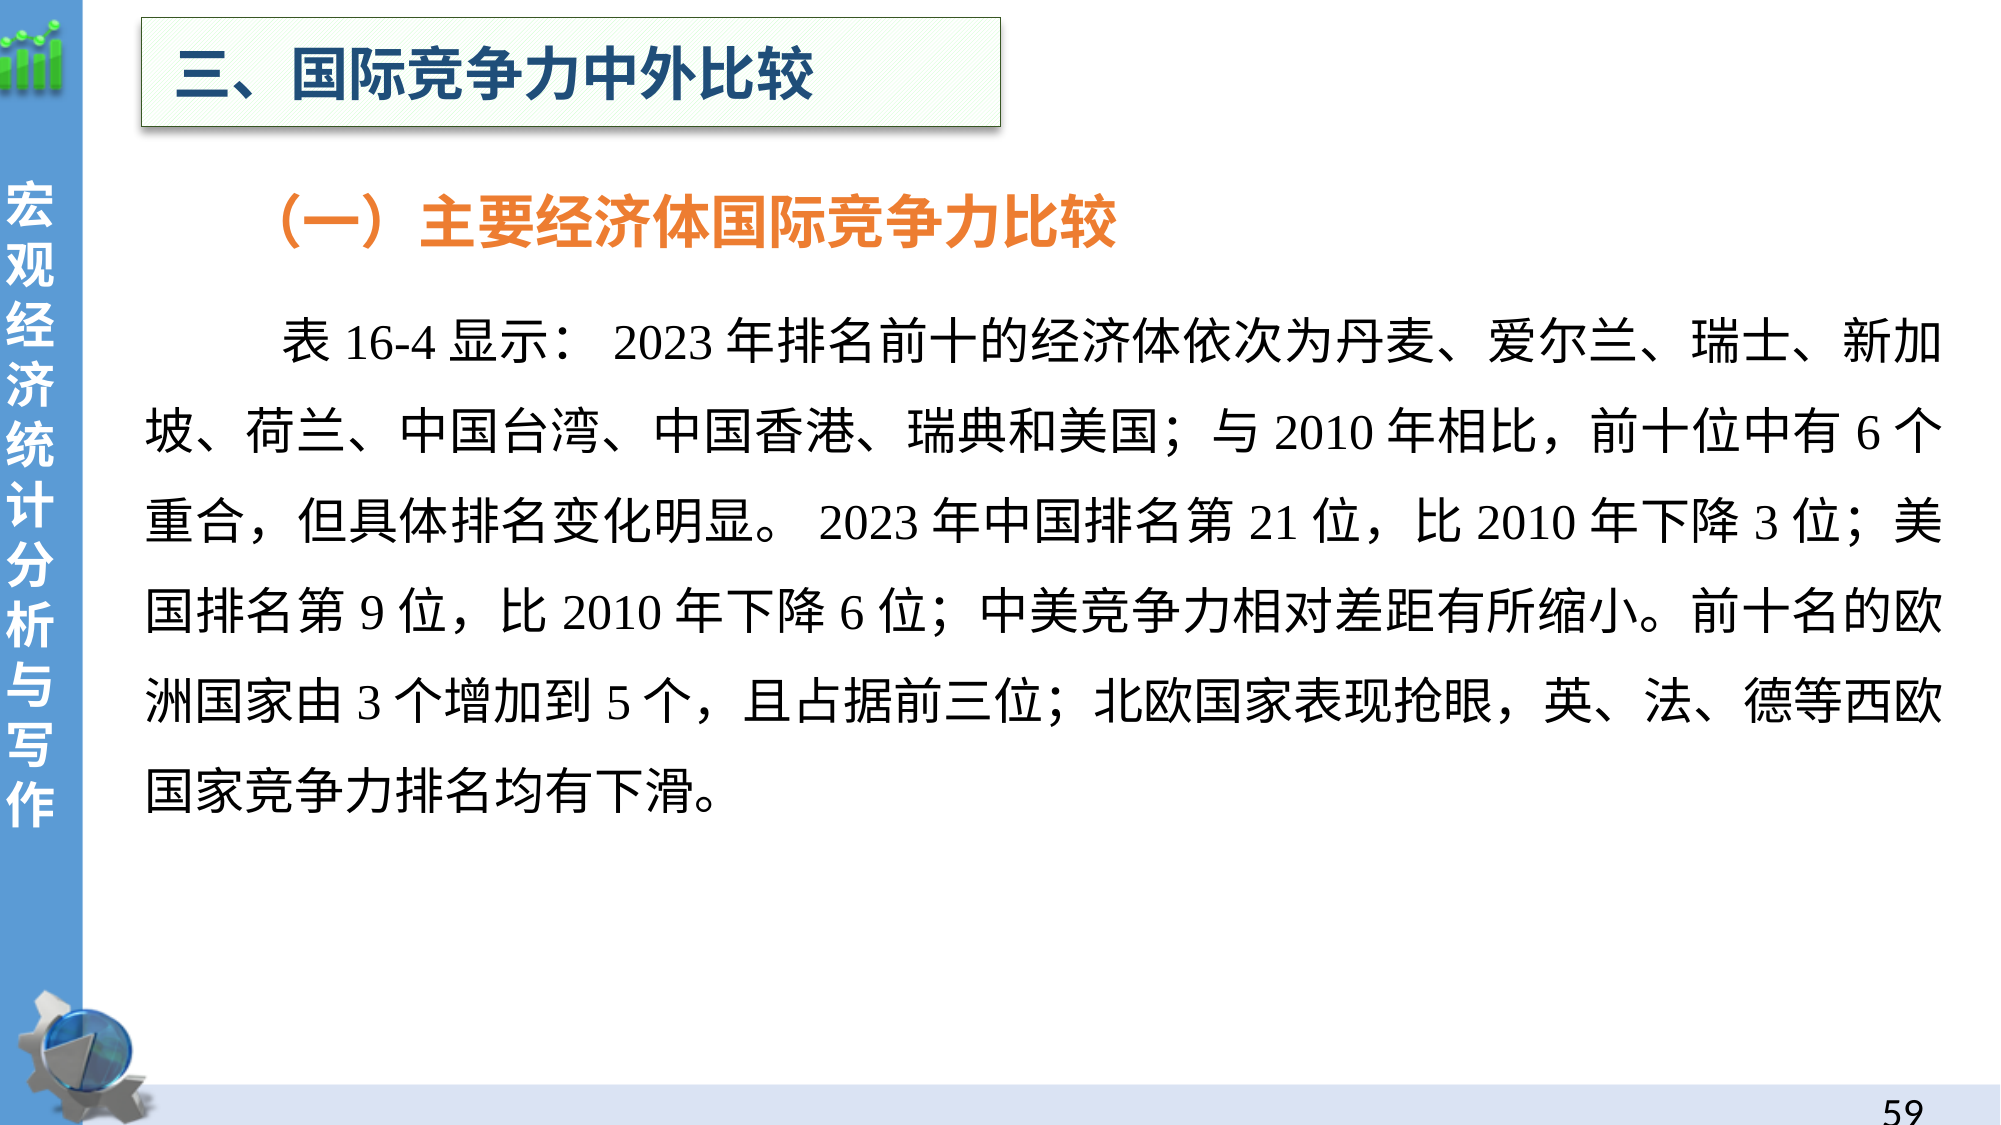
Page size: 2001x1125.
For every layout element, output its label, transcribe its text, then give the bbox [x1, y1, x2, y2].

slide_number 58 [1786, 1085, 1940, 1125]
text_box （一）主要经济体国际竞争力比较 表16-4显示：2023年排名前十的经济体依次为丹麦、爱尔兰、瑞士、新加坡、荷兰、中国台湾、中国香港、瑞典和美国；与2010年相比，前十位中有6个重合，但具体排名变化明显。2023年中国排名第21位，比2010年下降3位；美国排名第9位，比2010年下降6位；中美竞争力相对差距有所缩小。前十名的欧洲国家由3个增加到5个，且占据前三位；北欧国家表现抢眼，英、法、德等西欧国家竞争力排名均有下滑。 [105, 141, 1934, 1040]
picture [0, 0, 2001, 1125]
text_box 三、国际竞争力中外比较 [141, 17, 1000, 127]
